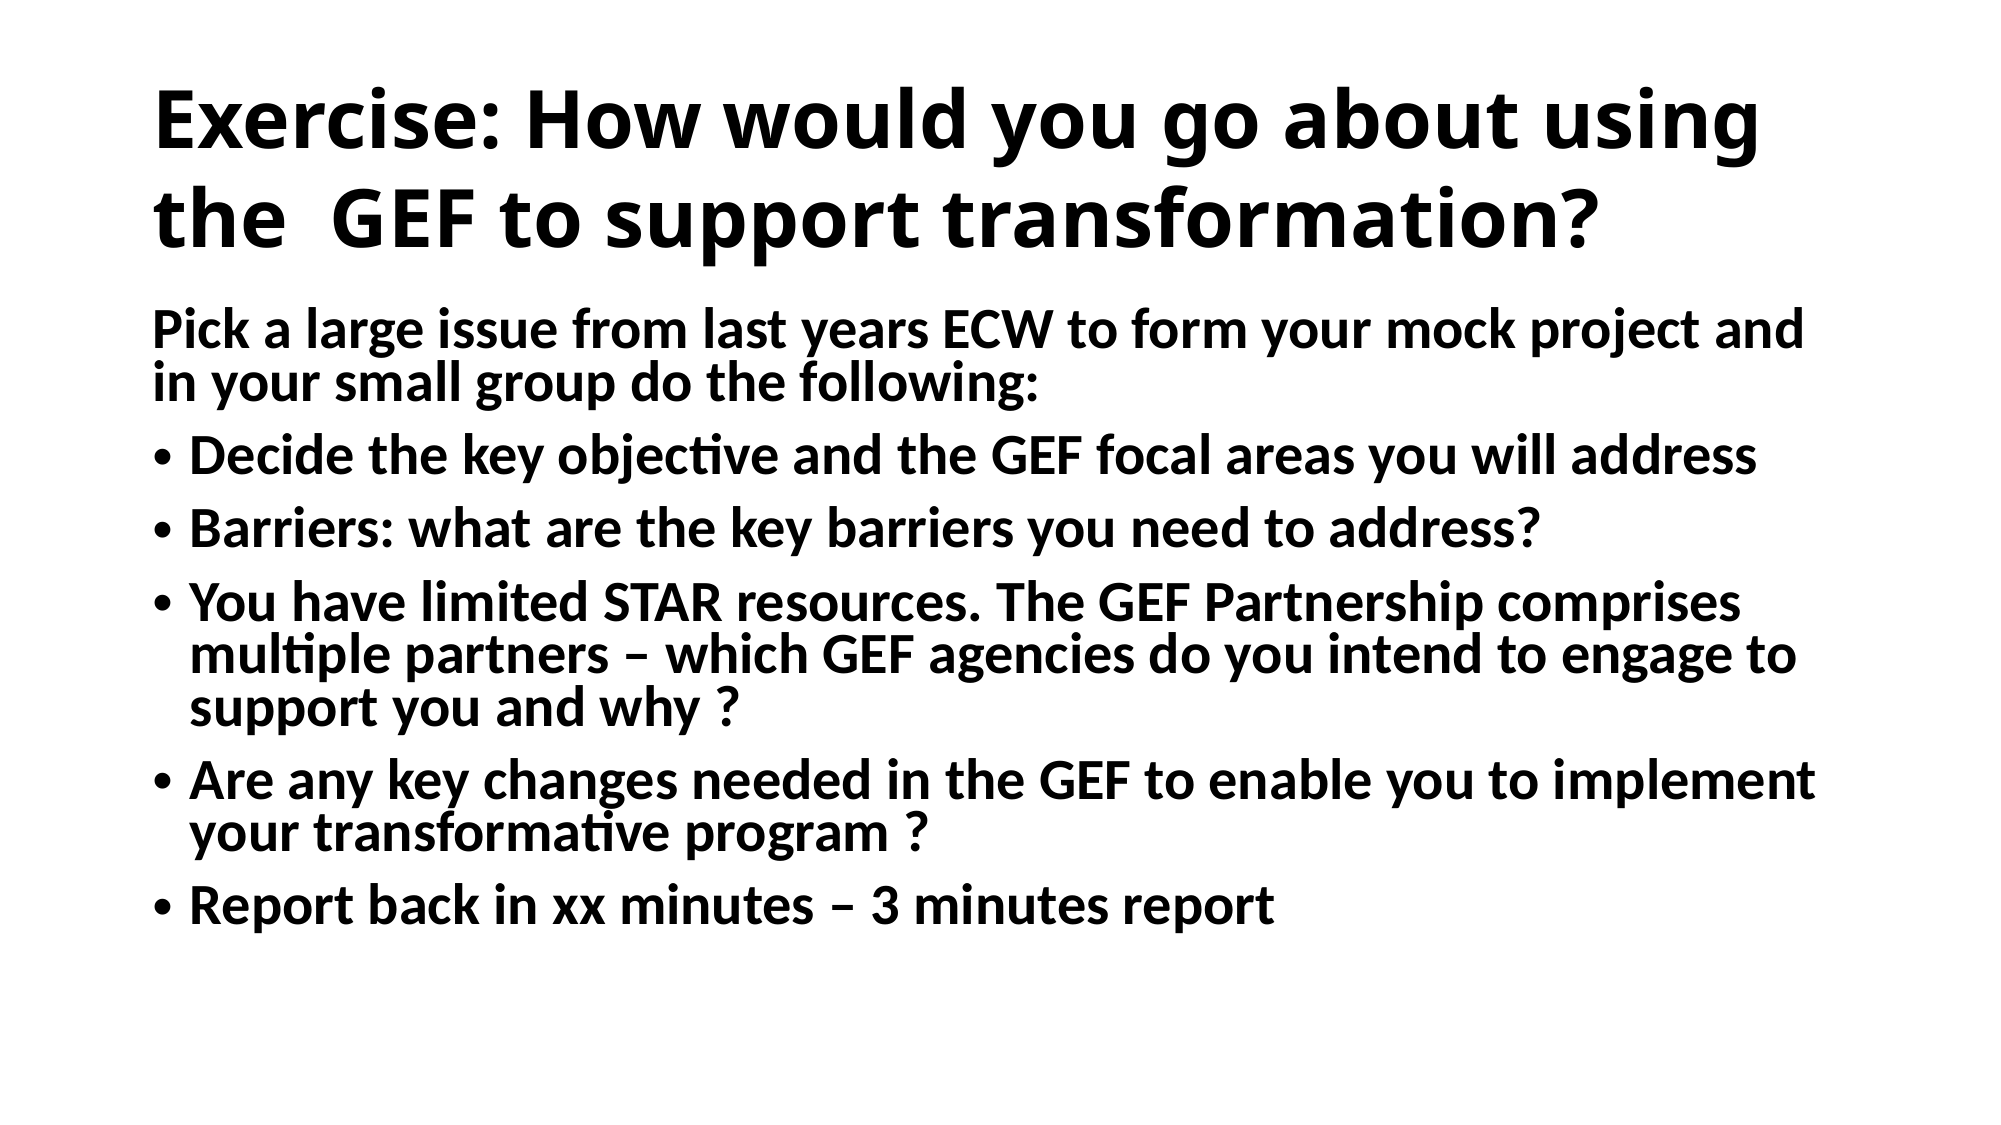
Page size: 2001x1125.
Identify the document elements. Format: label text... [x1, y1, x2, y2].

list Pick a large issue from last years ECW to form your mock project and in your small group do the following: Decide the key objective and the GEF focal areas you will address Barriers: what are the key barriers you need to address? You have limited STAR resources. The GEF Partnership comprises multiple partners – which GEF agencies do you intend to engage to support you and why ? Are any key changes needed in the GEF to enable you to implement your transformative program ? Report back in xx minutes – 3 minutes report [137, 299, 1863, 1014]
title Exercise: How would you go about using the GEF to support transformation? [137, 59, 1863, 278]
